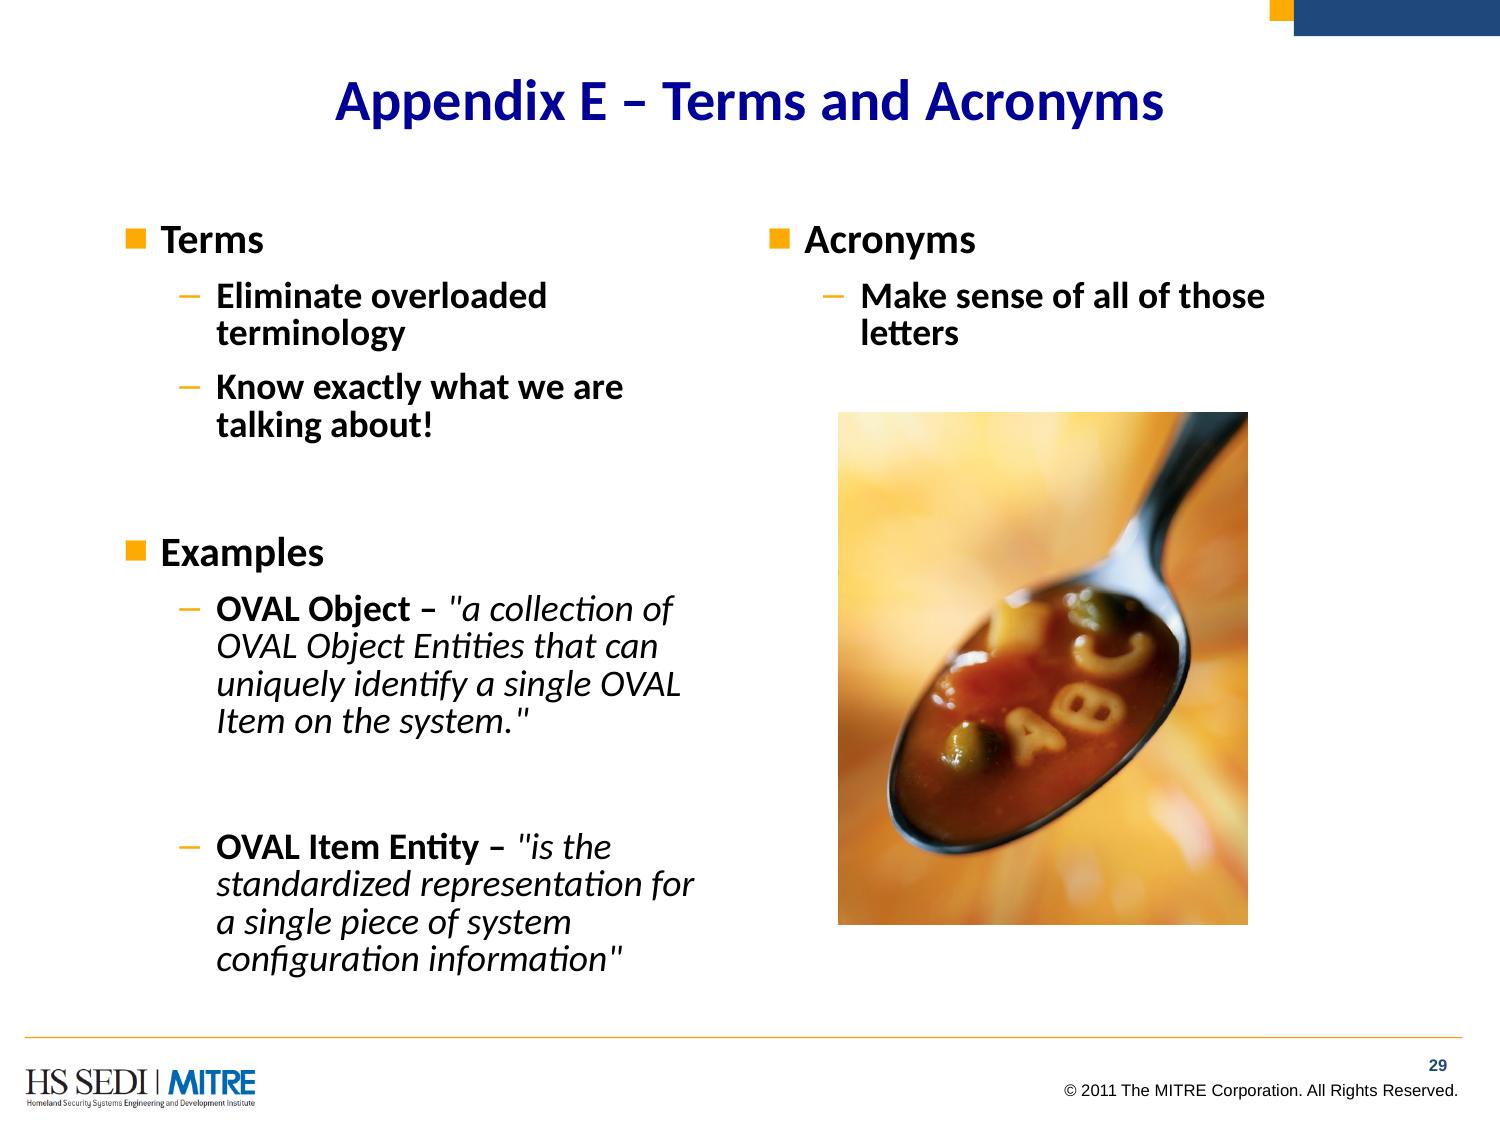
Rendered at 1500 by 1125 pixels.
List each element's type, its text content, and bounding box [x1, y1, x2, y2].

picture [20, 1058, 271, 1122]
list Terms Eliminate overloaded terminology Know exactly what we are talking about! Examples OVAL Object – "a collection of OVAL Object Entities that can uniquely identify a single OVAL Item on the system." OVAL Item Entity – "is the standardized representation for a single piece of system configuration information" [108, 212, 728, 1002]
list Acronyms Make sense of all of those letters [751, 212, 1372, 1002]
picture [837, 412, 1248, 925]
title Appendix E – Terms and Acronyms [43, 62, 1457, 151]
slide_number 28 [1374, 1049, 1463, 1076]
